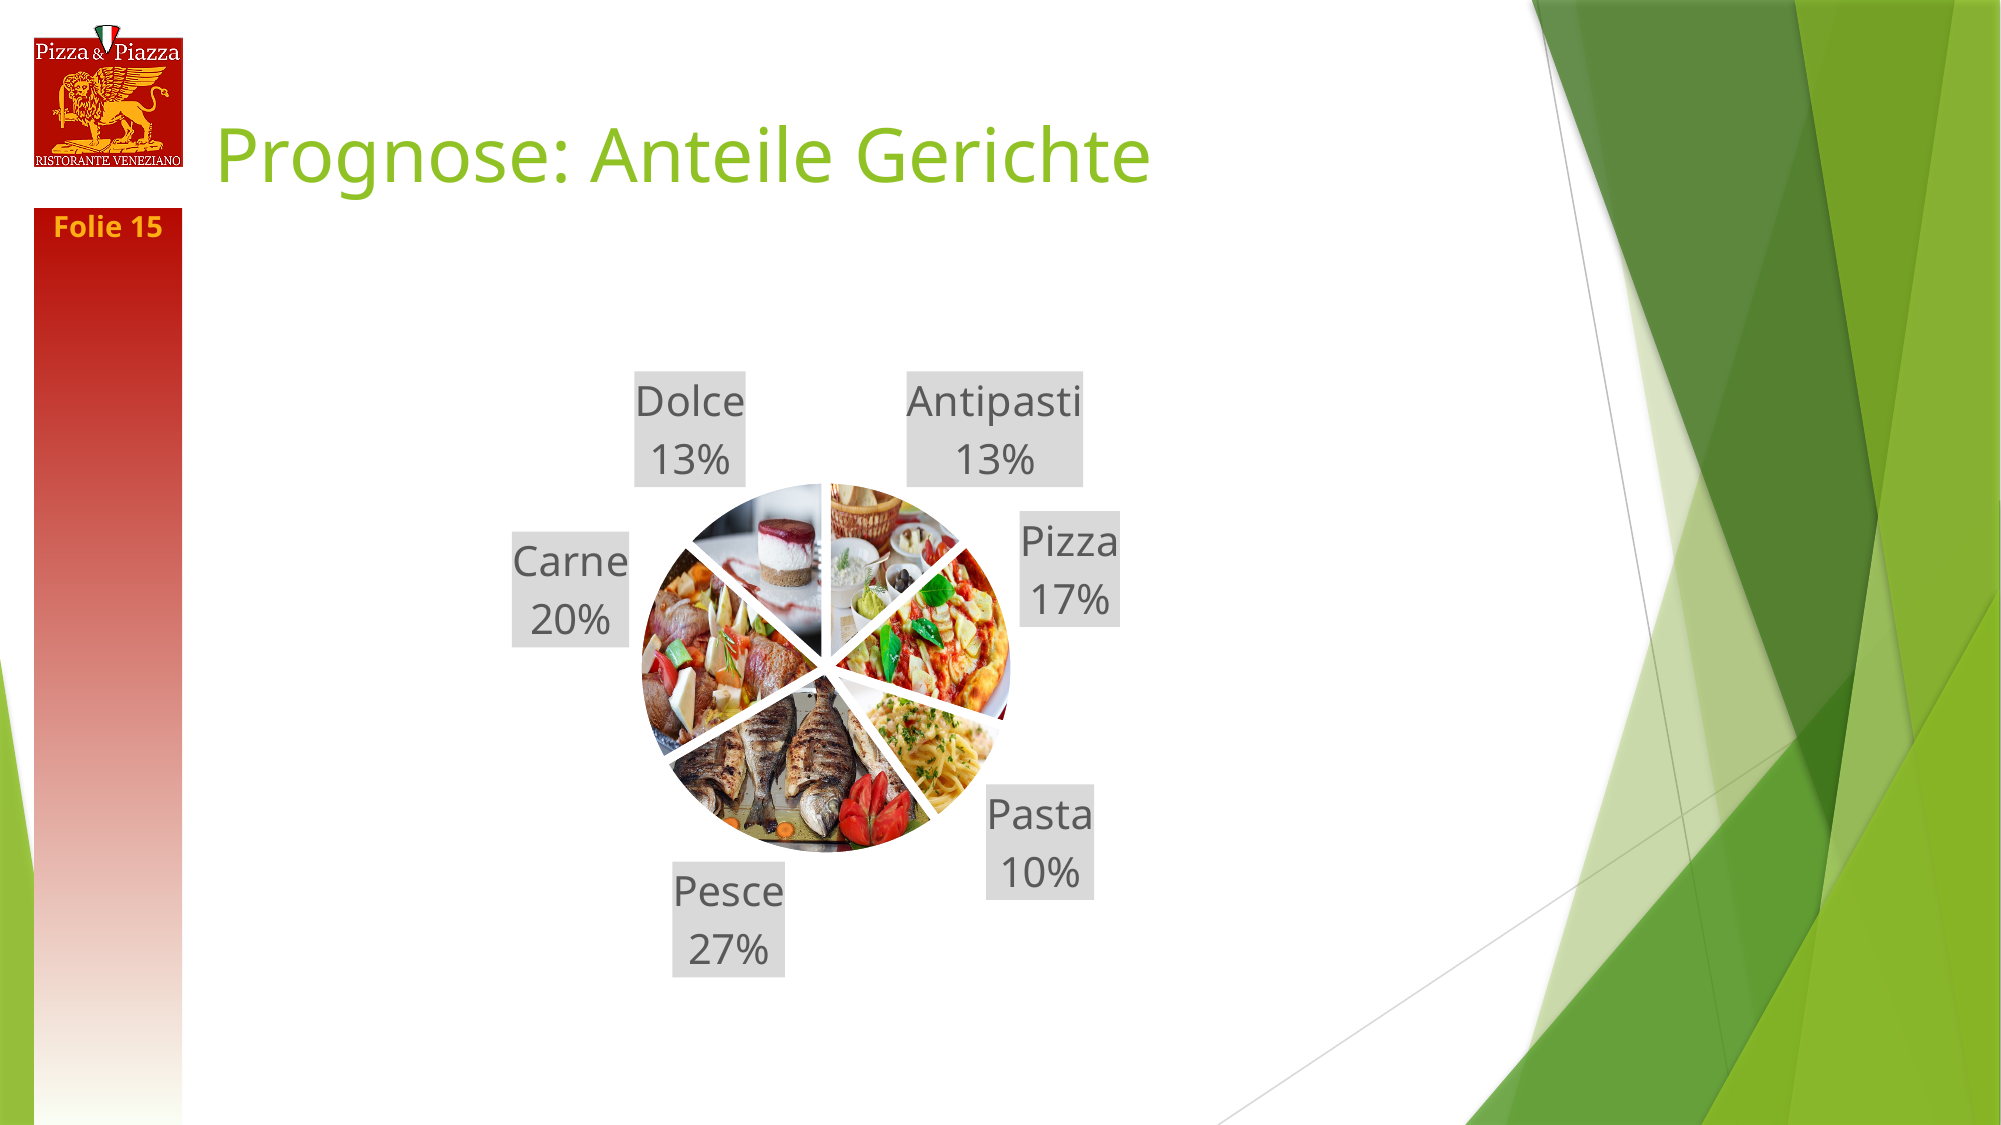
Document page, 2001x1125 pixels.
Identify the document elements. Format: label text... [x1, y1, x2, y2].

title Prognose: Anteile Gerichte [199, 99, 1522, 317]
chart [110, 353, 1522, 992]
picture [34, 25, 183, 167]
